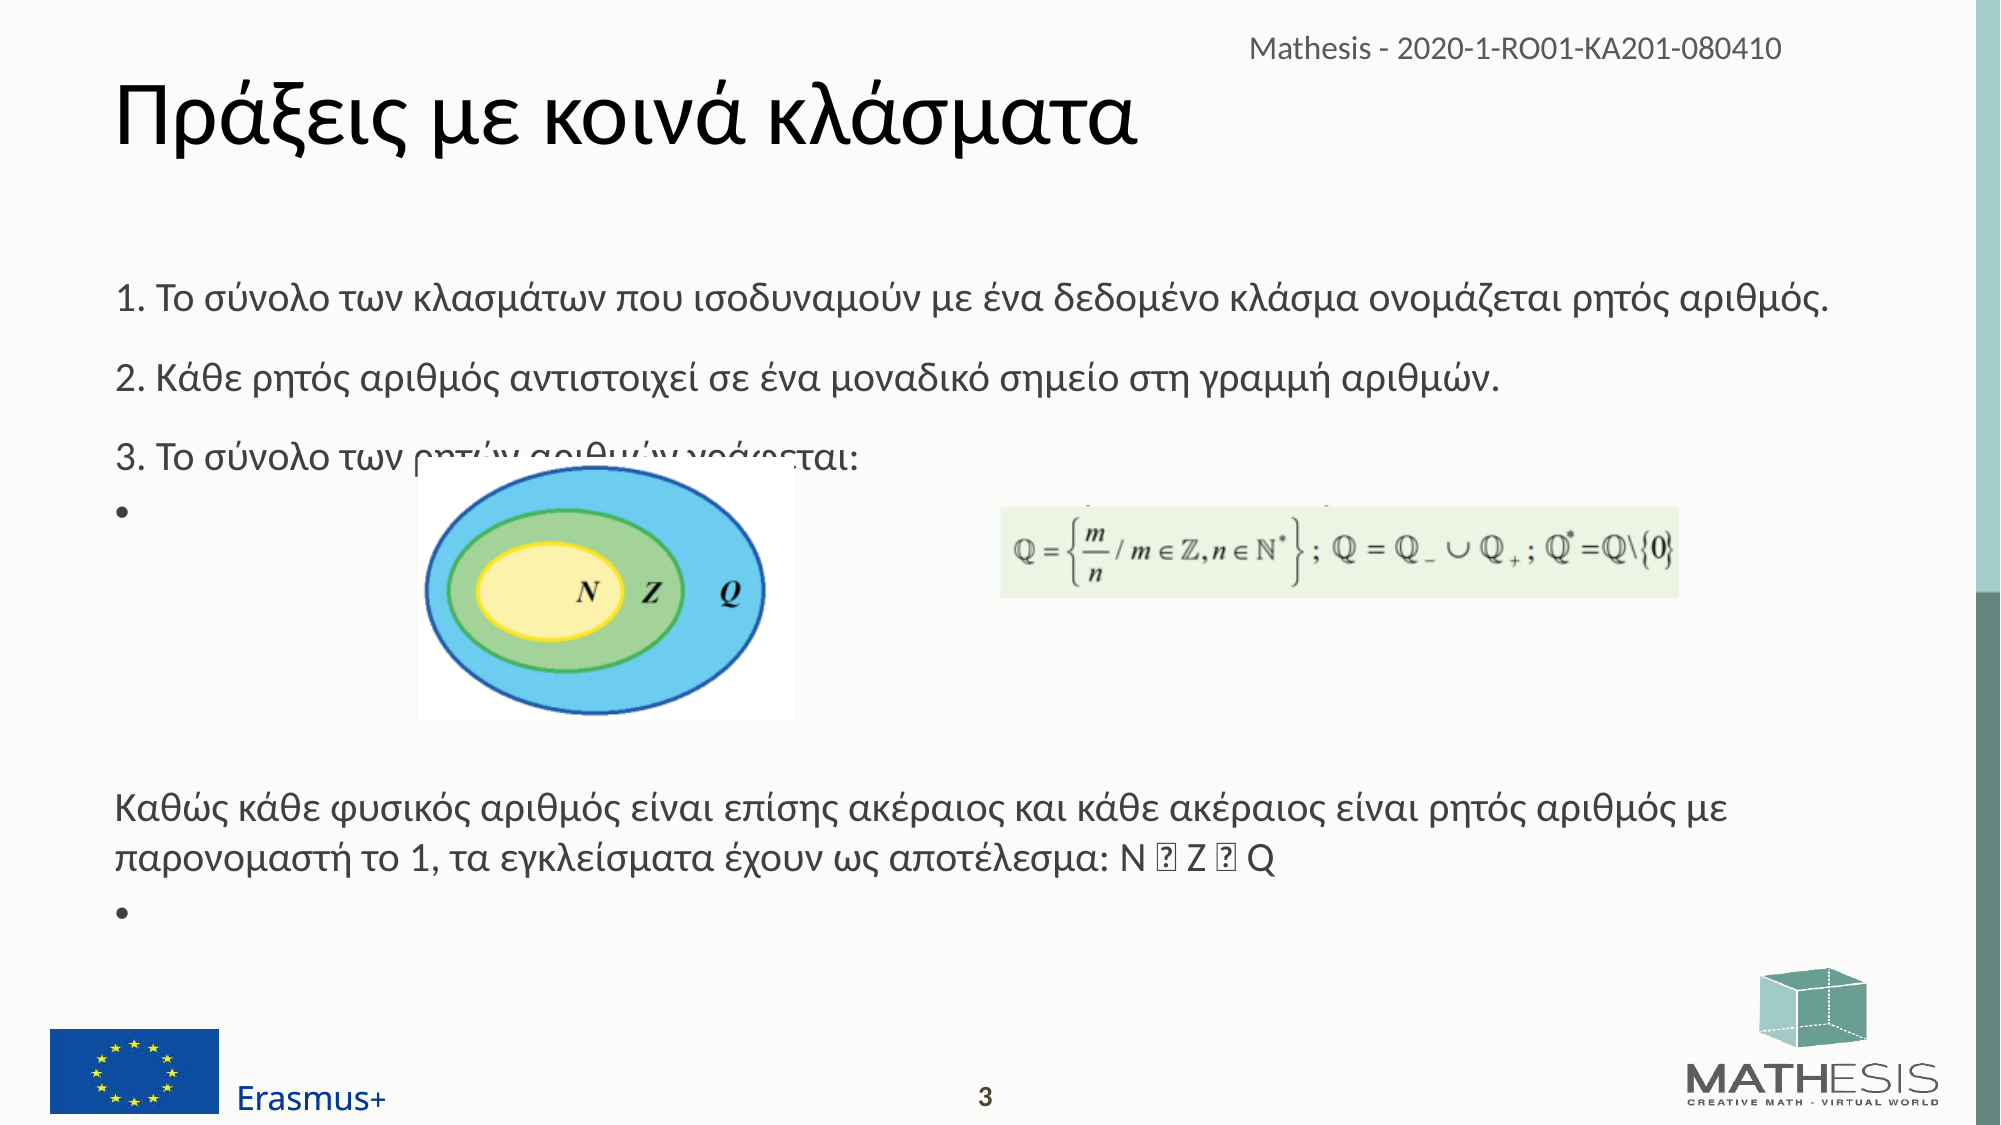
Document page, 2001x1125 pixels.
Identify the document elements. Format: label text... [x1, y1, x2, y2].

picture [417, 457, 795, 721]
picture [999, 505, 1679, 599]
title Πράξεις με κοινά κλάσματα [99, 45, 1900, 233]
list 1. Το σύνολο των κλασμάτων που ισοδυναμούν με ένα δεδομένο κλάσμα ονομάζεται ρητός αριθμός. 2. Κάθε ρητός αριθμός αντιστοιχεί σε ένα μοναδικό σημείο στη γραμμή αριθμών. 3. Το σύνολο των ρητών αριθμών γράφεται: Καθώς κάθε φυσικός αριθμός είναι επίσης ακέραιος και κάθε ακέραιος είναι ρητός αριθμός με παρονομαστή το 1, τα εγκλείσματα έχουν ως αποτέλεσμα: N  Z  Q [99, 262, 1900, 1005]
picture [50, 1029, 219, 1114]
